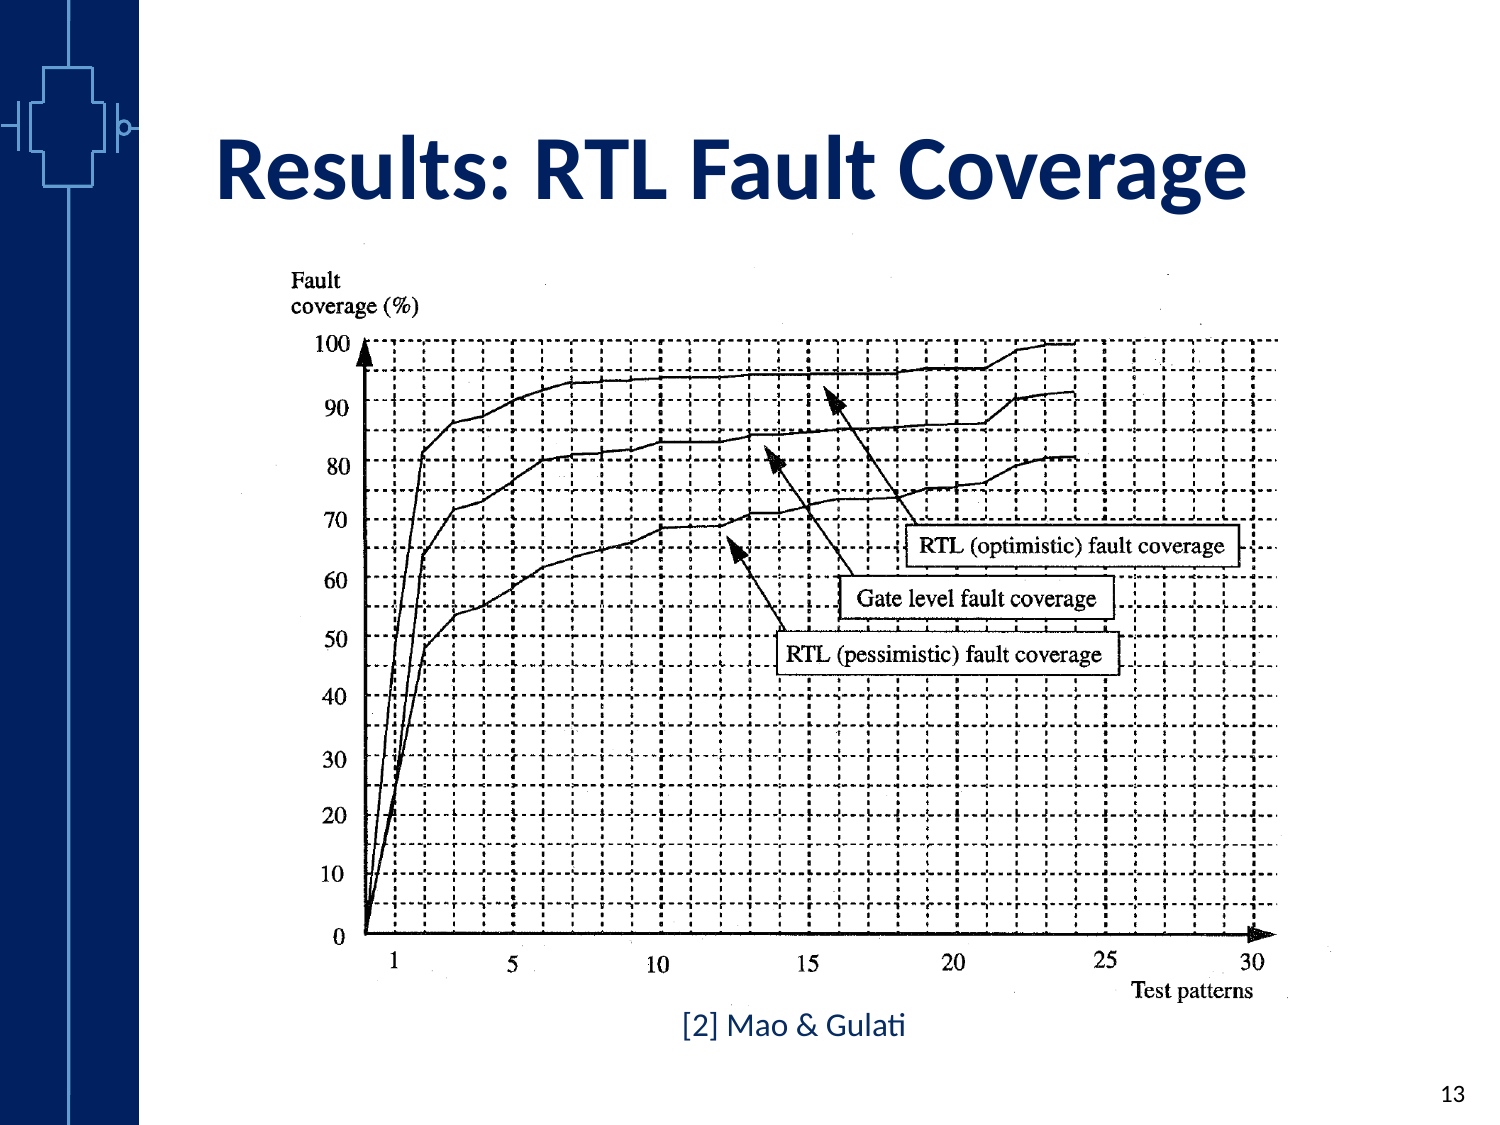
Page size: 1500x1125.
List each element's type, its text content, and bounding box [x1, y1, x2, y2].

slide_number 13 [1425, 1062, 1488, 1123]
picture [223, 226, 1336, 1021]
text_box [2] Mao & Gulati [617, 1031, 971, 1069]
title Results: RTL Fault Coverage [200, 37, 1388, 225]
